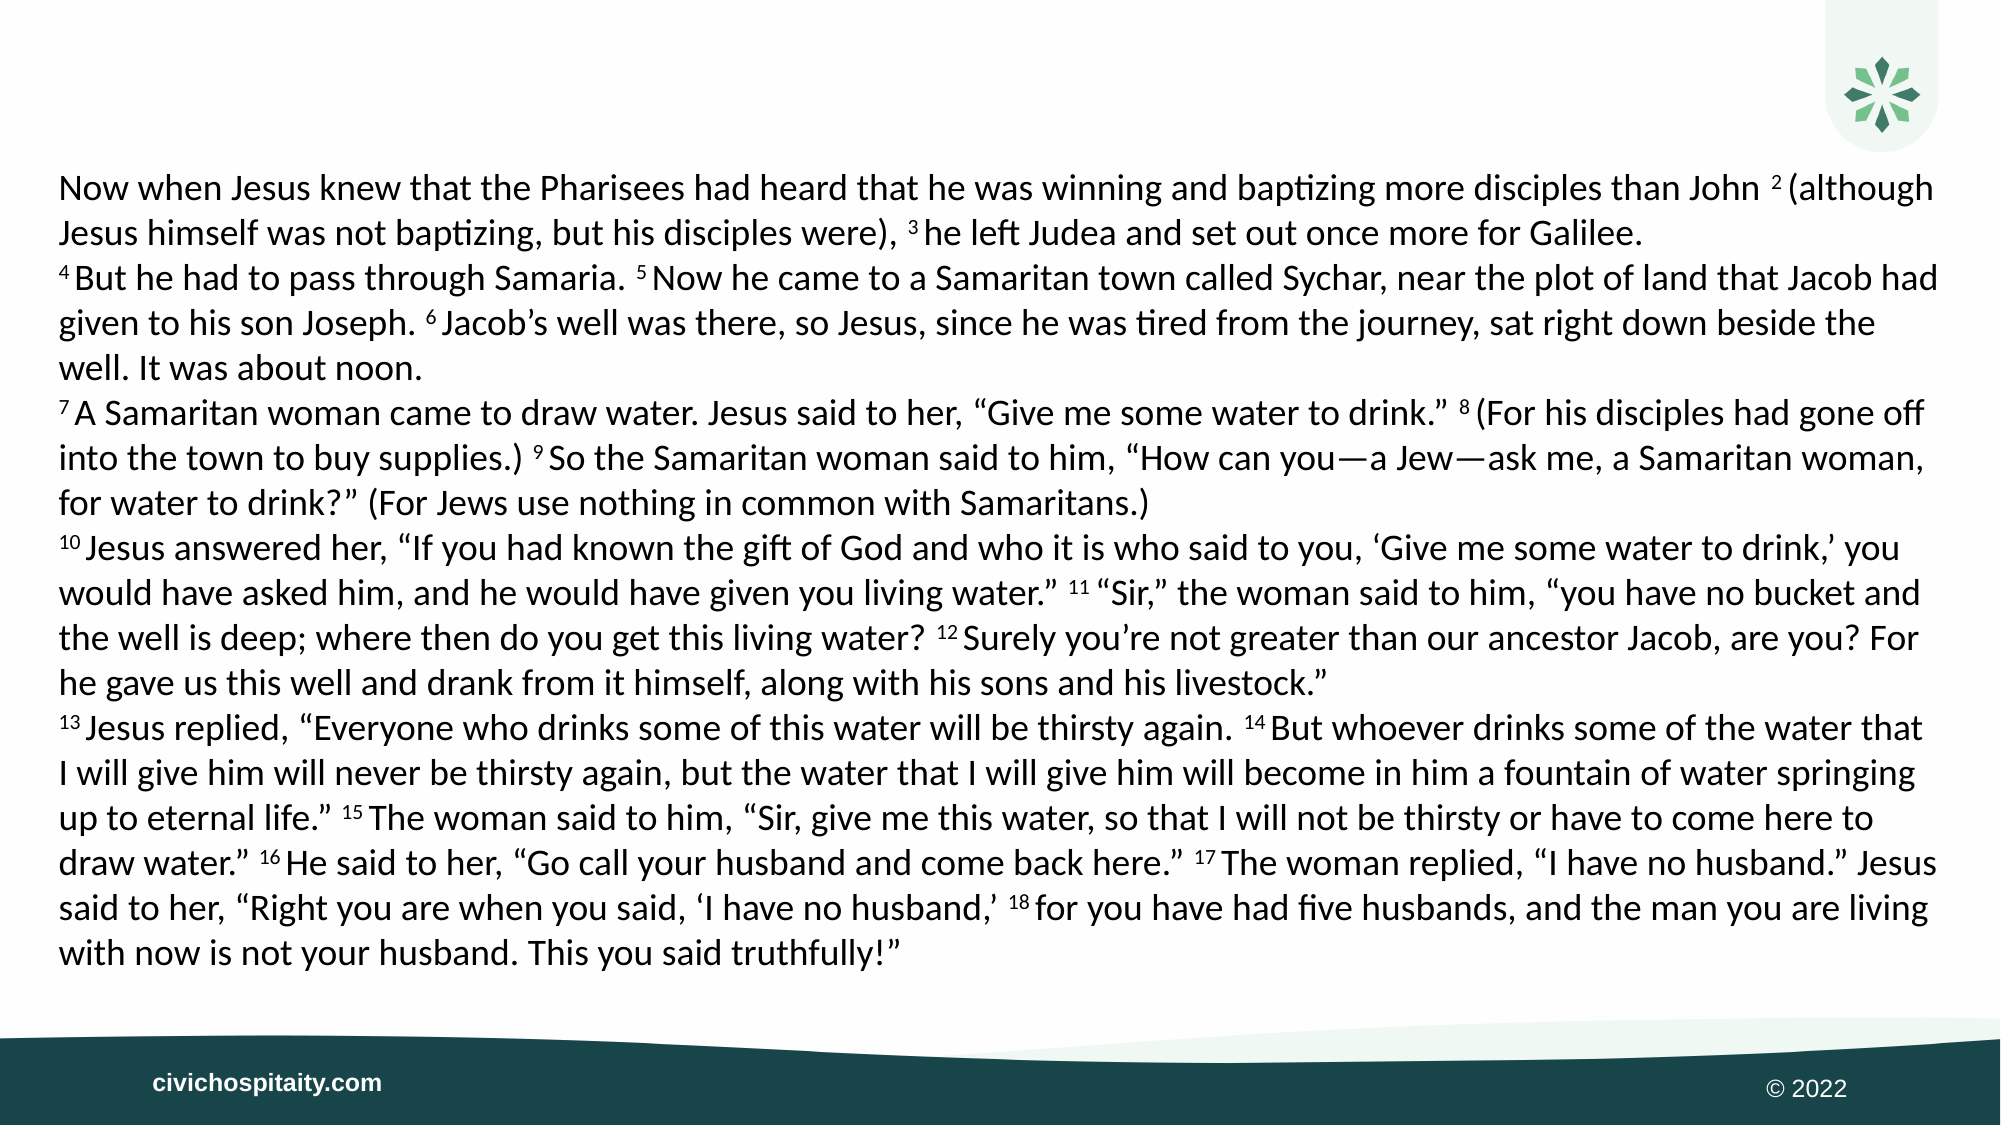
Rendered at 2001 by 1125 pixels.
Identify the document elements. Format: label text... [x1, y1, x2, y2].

text_box Now when Jesus knew that the Pharisees had heard that he was winning and baptizing more disciples than John 2 (although Jesus himself was not baptizing, but his disciples were), 3 he left Judea and set out once more for Galilee. 4 But he had to pass through Samaria. 5 Now he came to a Samaritan town called Sychar, near the plot of land that Jacob had given to his son Joseph. 6 Jacob’s well was there, so Jesus, since he was tired from the journey, sat right down beside the well. It was about noon. 7 A Samaritan woman came to draw water. Jesus said to her, “Give me some water to drink.” 8 (For his disciples had gone off into the town to buy supplies.) 9 So the Samaritan woman said to him, “How can you—a Jew—ask me, a Samaritan woman, for water to drink?” (For Jews use nothing in common with Samaritans.) 10 Jesus answered her, “If you had known the gift of God and who it is who said to you, ‘Give me some water to drink,’ you would have asked him, and he would have given you living water.” 11 “Sir,” the woman said to him, “you have no bucket and the well is deep; where then do you get this living water? 12 Surely you’re not greater than our ancestor Jacob, are you? For he gave us this well and drank from it himself, along with his sons and his livestock.” 13 Jesus replied, “Everyone who drinks some of this water will be thirsty again. 14 But whoever drinks some of the water that I will give him will never be thirsty again, but the water that I will give him will become in him a fountain of water springing up to eternal life.” 15 The woman said to him, “Sir, give me this water, so that I will not be thirsty or have to come here to draw water.” 16 He said to her, “Go call your husband and come back here.” 17 The woman replied, “I have no husband.” Jesus said to her, “Right you are when you said, ‘I have no husband,’ 18 for you have had five husbands, and the man you are living with now is not your husband. This you said truthfully!” [43, 155, 1957, 1026]
picture [0, 0, 2001, 1125]
